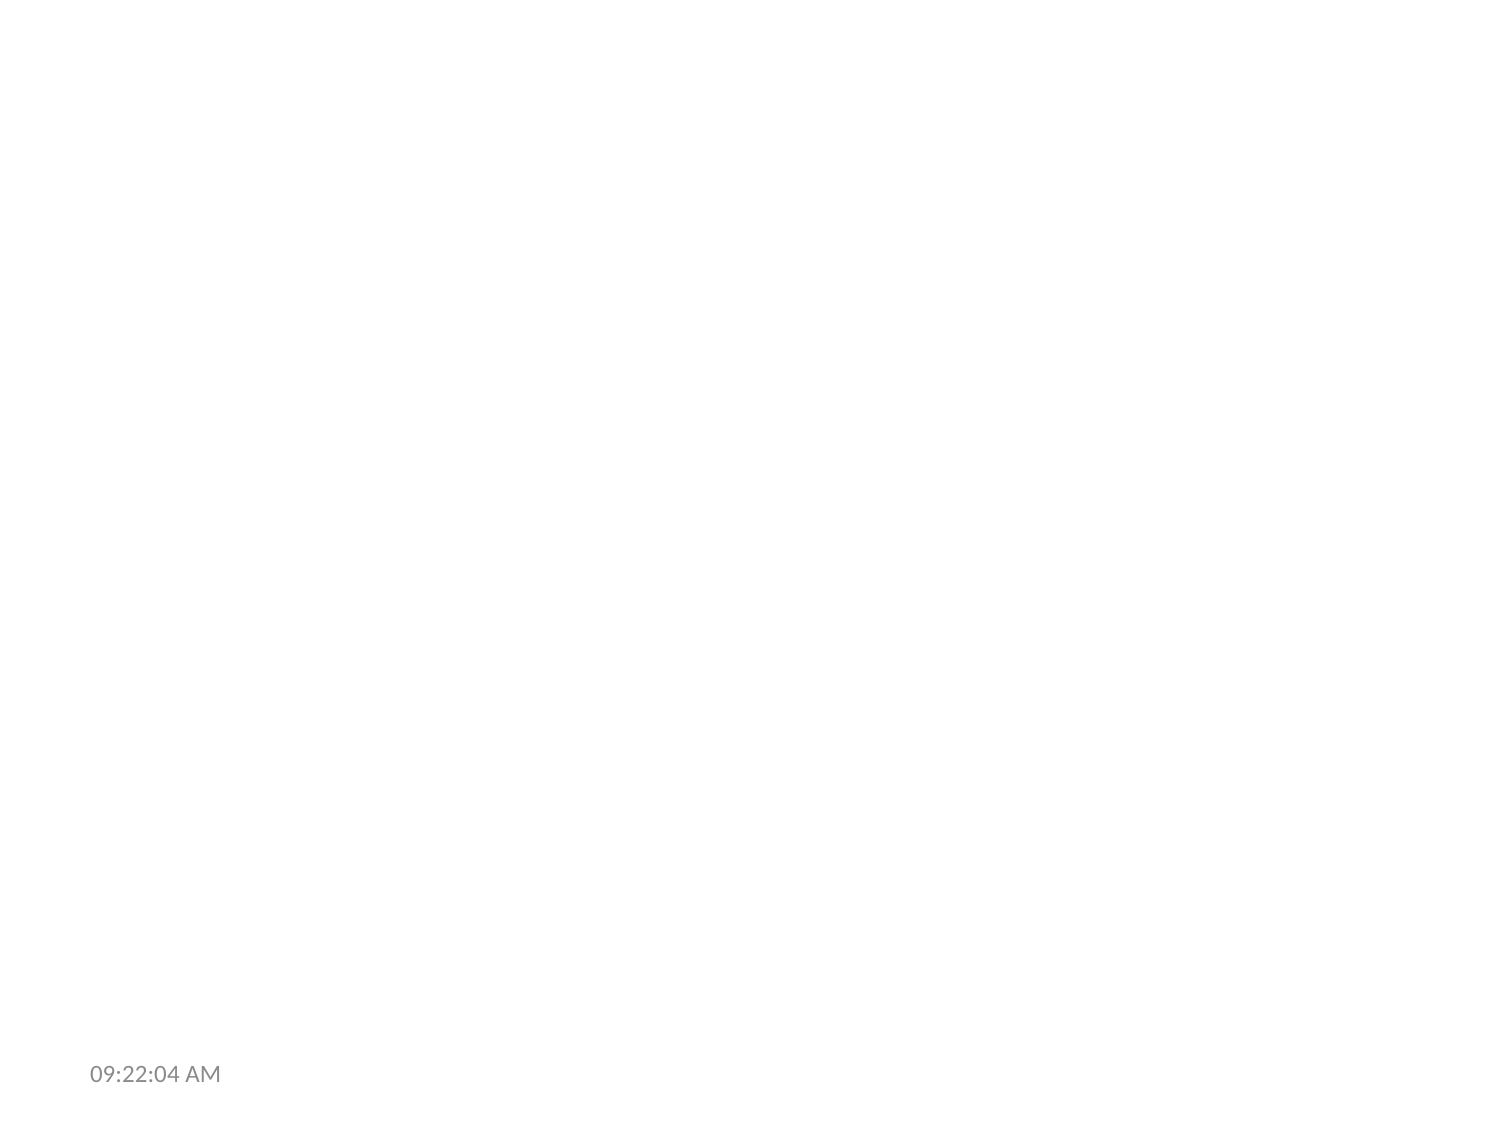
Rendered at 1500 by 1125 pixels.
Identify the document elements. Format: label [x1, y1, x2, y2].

slide_number [75, 1042, 425, 1103]
